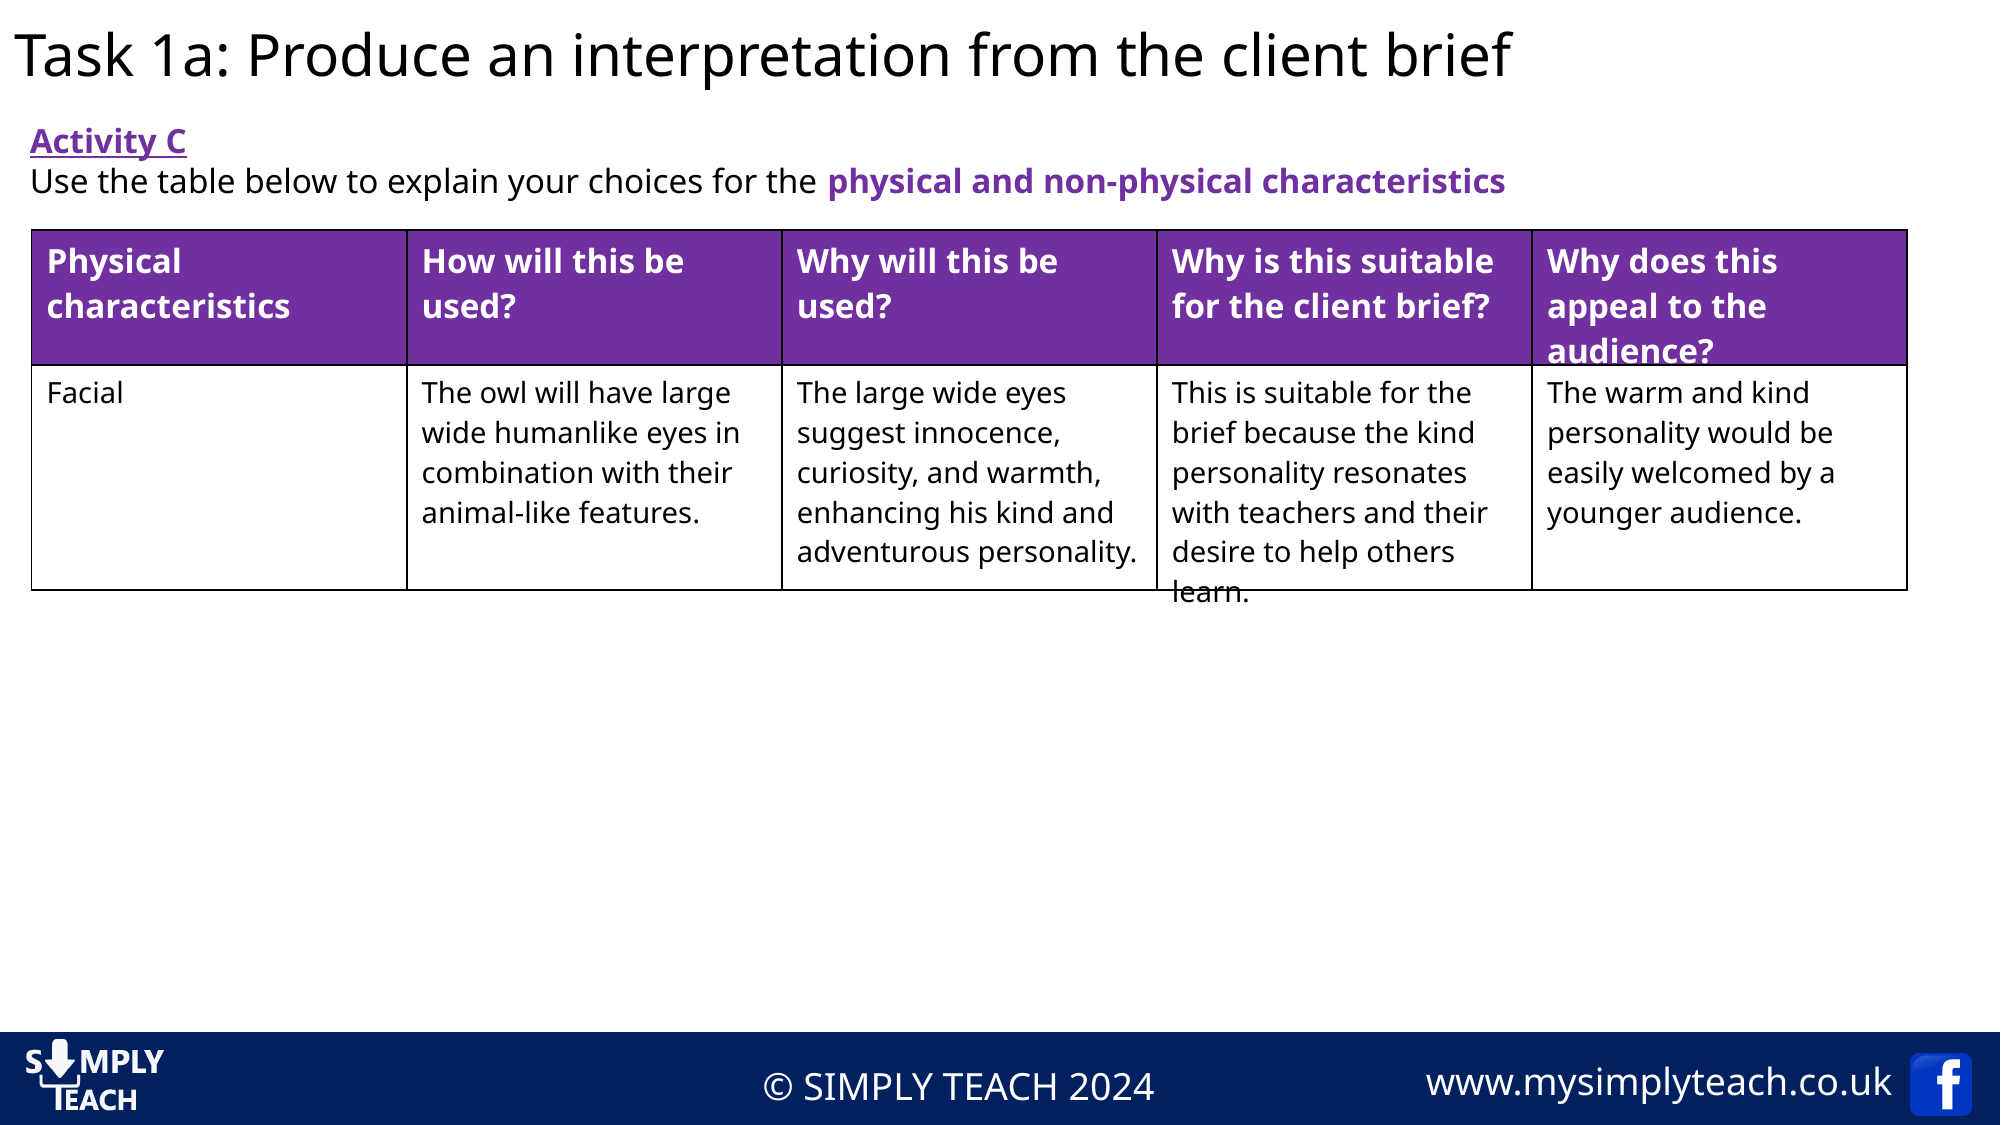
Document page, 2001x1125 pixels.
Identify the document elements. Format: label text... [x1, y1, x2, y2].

picture [15, 1033, 182, 1122]
picture [1907, 1050, 1976, 1119]
table_cell The warm and kind personality would be easily welcomed by a younger audience. [1533, 366, 1906, 589]
table_cell The large wide eyes suggest innocence, curiosity, and warmth, enhancing his kind and adventurous personality. [783, 366, 1156, 589]
text_box © SIMPLY TEACH 2024 [621, 1055, 1296, 1115]
table_header How will this be used? [408, 231, 781, 364]
table_header Why will this be used? [783, 231, 1156, 364]
table_header Why does this appeal to the audience? [1533, 231, 1906, 364]
text_box Activity C Use the table below to explain your choices for the physical and non-physical characteristics [15, 112, 1961, 208]
table_header Why is this suitable for the client brief? [1158, 231, 1531, 364]
text_box www.mysimplyteach.co.uk [1411, 1050, 1907, 1111]
text_box [0, 1032, 2000, 1125]
table_cell Facial [32, 366, 406, 589]
table_cell The owl will have large wide humanlike eyes in combination with their animal-like features. [408, 366, 781, 589]
table_cell This is suitable for the brief because the kind personality resonates with teachers and their desire to help others learn. [1158, 366, 1531, 589]
table_header Physical characteristics [32, 231, 406, 364]
text_box Task 1a: Produce an interpretation from the client brief [0, 10, 2000, 96]
